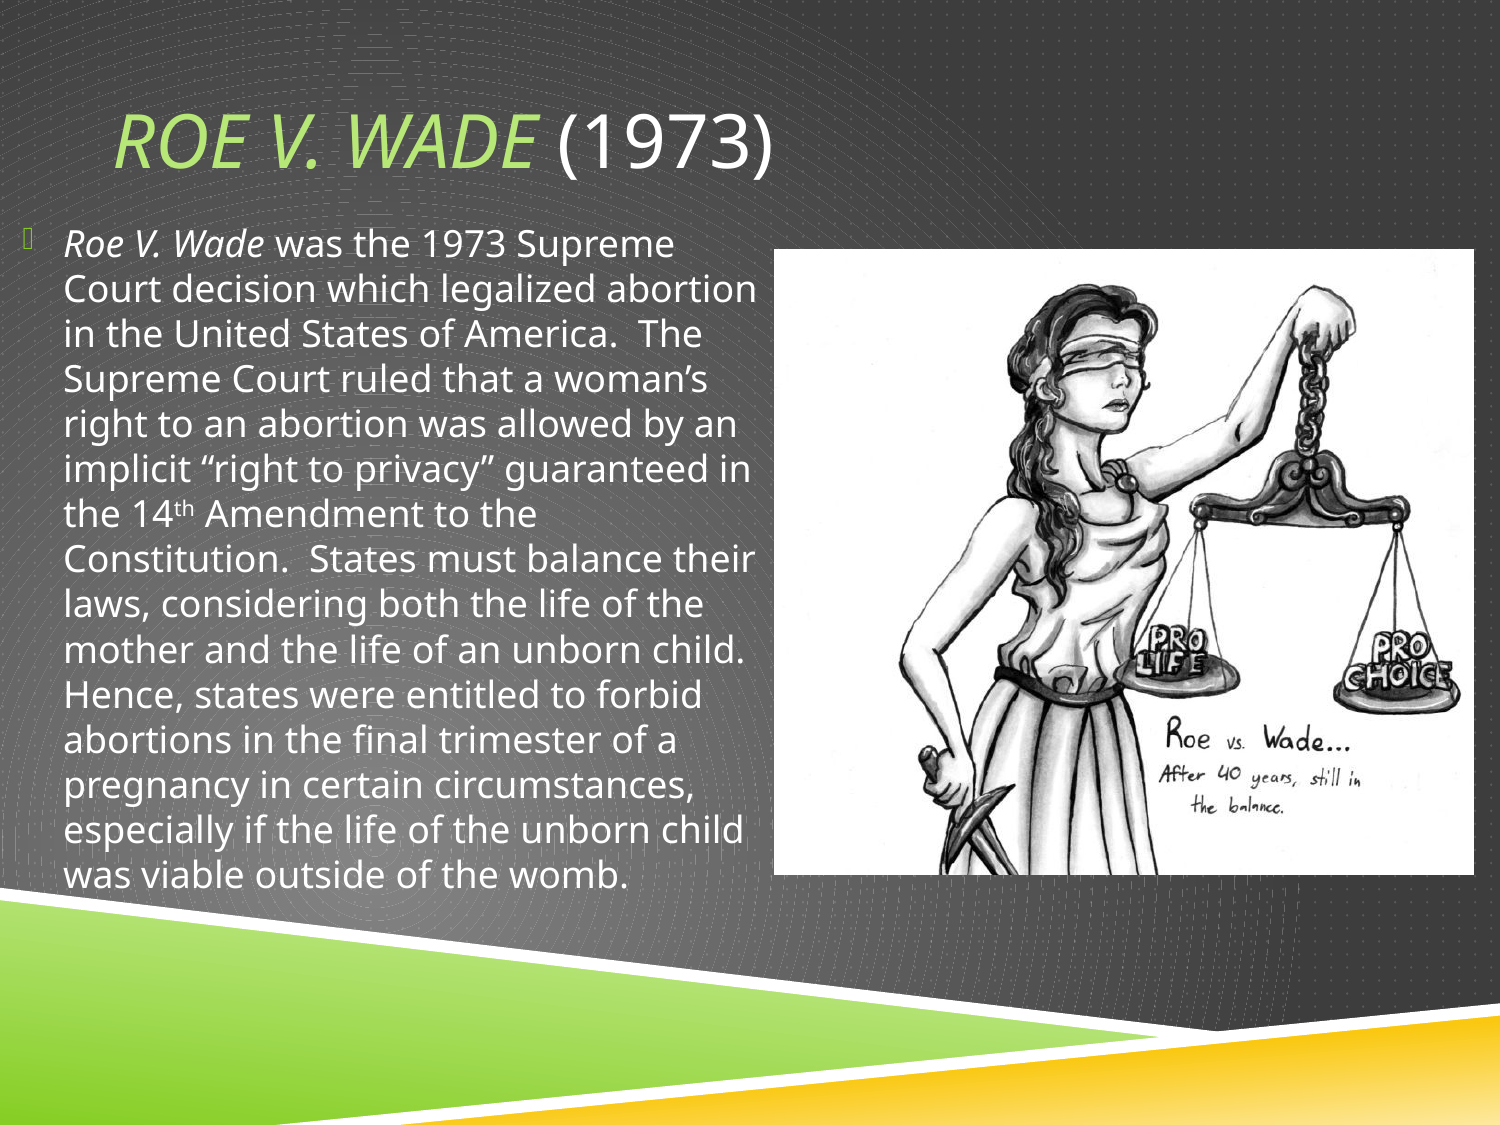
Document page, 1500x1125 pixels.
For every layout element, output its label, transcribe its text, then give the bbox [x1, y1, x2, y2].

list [774, 249, 1474, 876]
list Roe V. Wade was the 1973 Supreme Court decision which legalized abortion in the United States of America. The Supreme Court ruled that a woman’s right to an abortion was allowed by an implicit “right to privacy” guaranteed in the 14th Amendment to the Constitution. States must balance their laws, considering both the life of the mother and the life of an unborn child. Hence, states were entitled to forbid abortions in the final trimester of a pregnancy in certain circumstances, especially if the life of the unborn child was viable outside of the womb. [12, 212, 763, 925]
title Roe v. wade (1973) [112, 45, 1388, 233]
